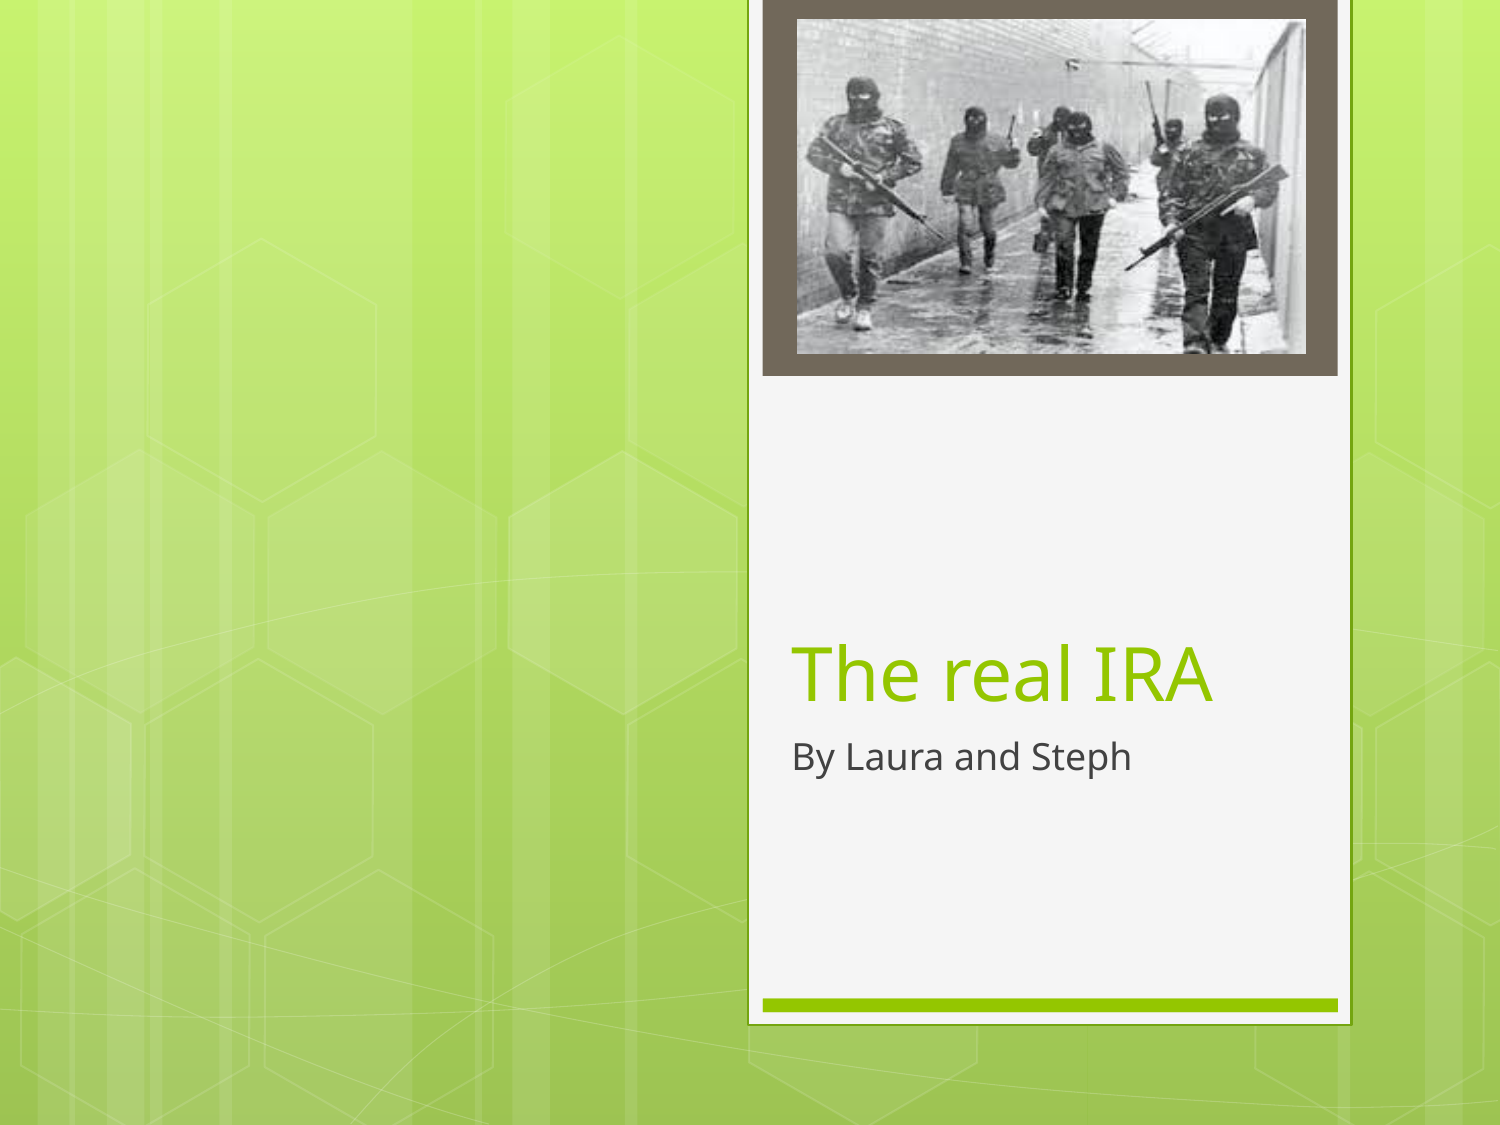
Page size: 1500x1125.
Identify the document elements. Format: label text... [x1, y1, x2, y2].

title The real IRA [776, 444, 1320, 724]
picture [796, 18, 1306, 354]
subtitle By Laura and Steph [776, 725, 1320, 933]
